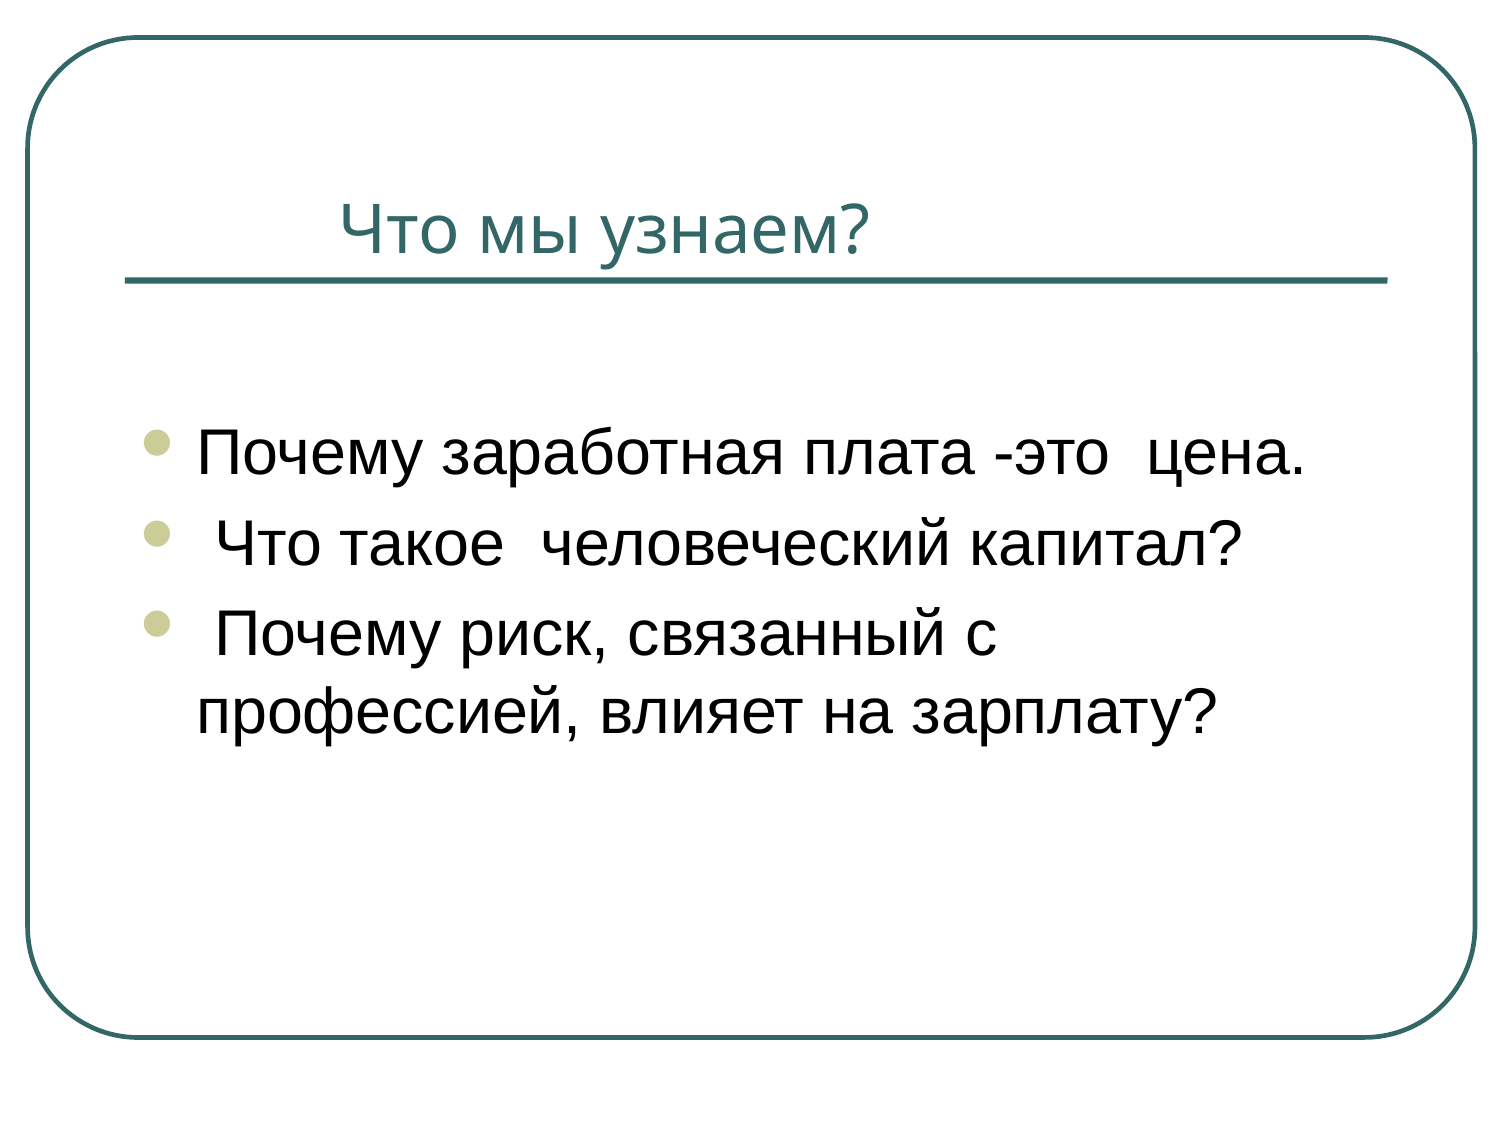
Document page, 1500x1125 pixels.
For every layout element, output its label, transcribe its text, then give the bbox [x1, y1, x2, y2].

list Почему заработная плата -это цена. Что такое человеческий капитал? Почему риск, связанный с профессией, влияет на зарплату? [124, 312, 1388, 976]
title Что мы узнаем? [124, 87, 1388, 276]
